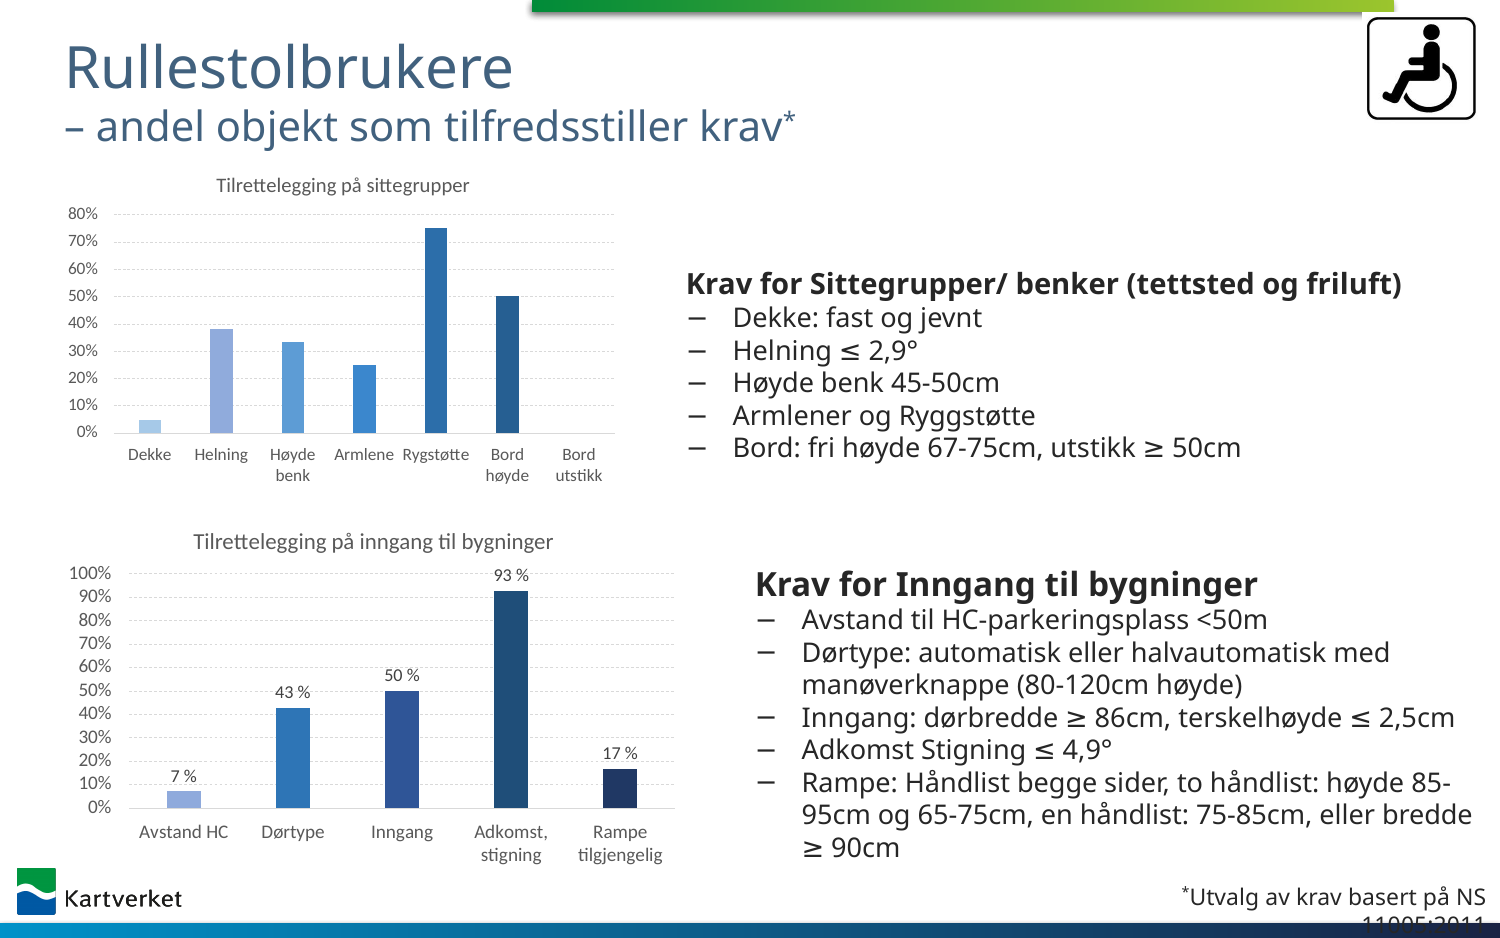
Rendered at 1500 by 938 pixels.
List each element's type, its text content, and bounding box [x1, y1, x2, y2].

text_box Krav for Sittegrupper/ benker (tettsted og friluft) Dekke: fast og jevnt Helning ≤ 2,9° Høyde benk 45-50cm Armlener og Ryggstøtte Bord: fri høyde 67-75cm, utstikk ≥ 50cm [670, 258, 1418, 471]
picture [62, 520, 686, 874]
text_box Krav for Inngang til bygninger Avstand til HC-parkeringsplass <50m Dørtype: automatisk eller halvautomatisk med manøverknappe (80-120cm høyde) Inngang: dørbredde ≥ 86cm, terskelhøyde ≤ 2,5cm Adkomst Stigning ≤ 4,9° Rampe: Håndlist begge sider, to håndlist: høyde 85-95cm og 65-75cm, en håndlist: 75-85cm, eller bredde ≥ 90cm [740, 555, 1491, 870]
picture [1362, 12, 1481, 126]
text_box *Utvalg av krav basert på NS 11005:2011 [1068, 873, 1500, 938]
picture [62, 166, 625, 492]
text_box Rullestolbrukere – andel objekt som tilfredsstiller krav* [49, 25, 1431, 158]
